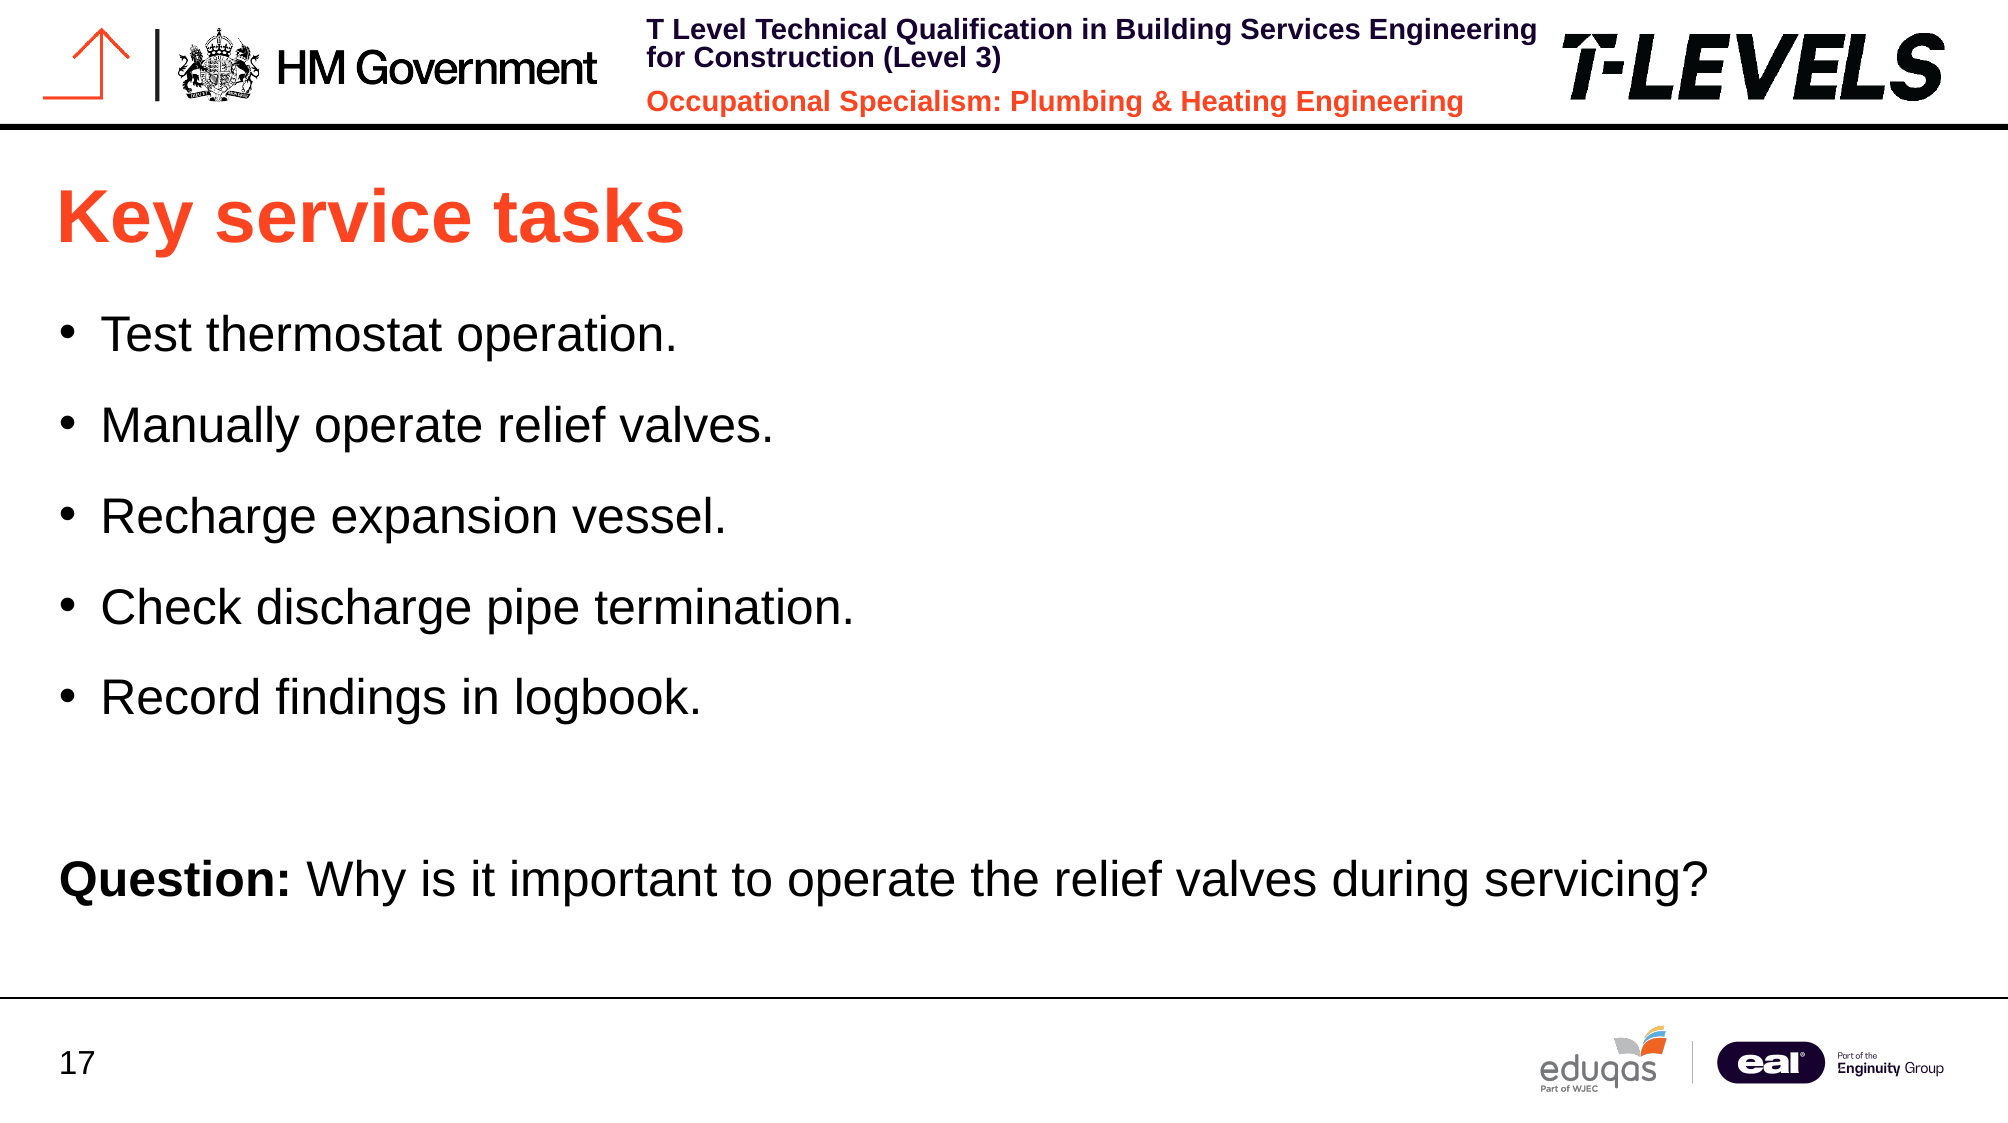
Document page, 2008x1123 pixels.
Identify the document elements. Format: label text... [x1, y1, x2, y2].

picture [1543, 25, 1964, 108]
picture [38, 27, 136, 100]
picture [155, 28, 597, 102]
list Test thermostat operation. Manually operate relief valves. Recharge expansion vessel. Check discharge pipe termination. Record findings in logbook. Question: Why is it important to operate the relief valves during servicing? [59, 295, 1951, 1006]
title Key service tasks [41, 111, 1949, 314]
picture [1535, 1021, 1949, 1097]
